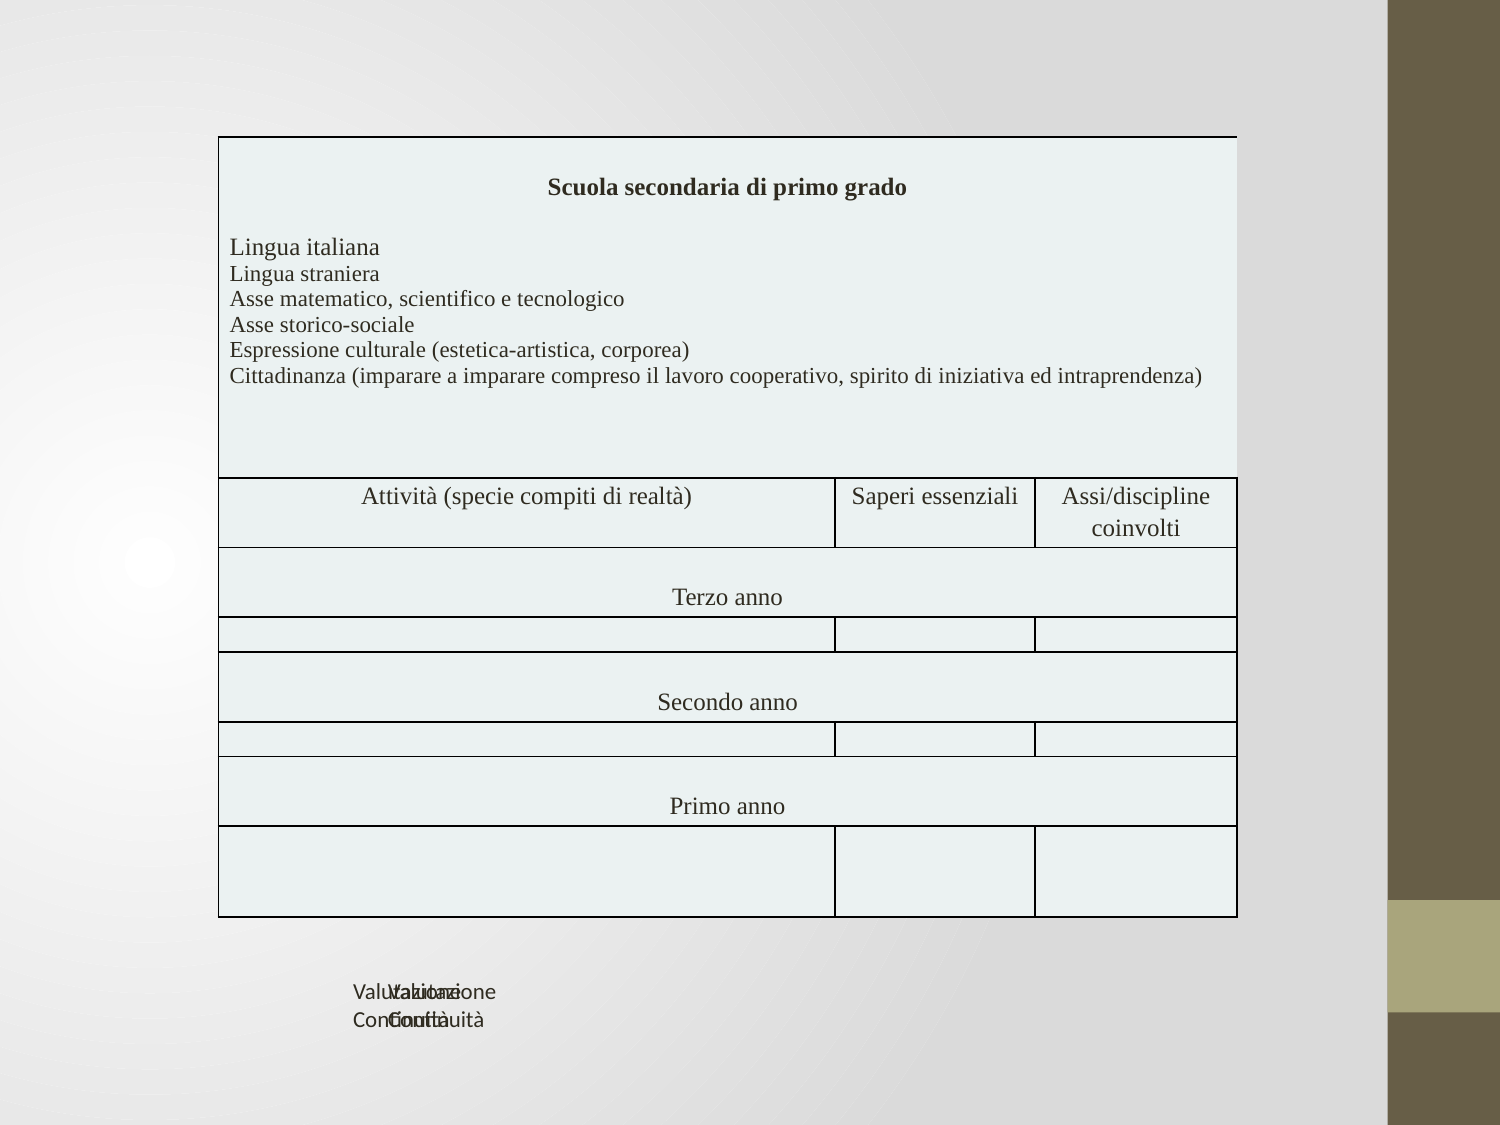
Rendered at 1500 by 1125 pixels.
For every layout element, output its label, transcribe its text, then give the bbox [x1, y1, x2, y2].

table_cell Assi/discipline coinvolti [1036, 479, 1236, 547]
table_cell Terzo anno [219, 548, 1236, 616]
table_cell Primo anno [219, 757, 1236, 825]
text_box Valutazione Continuità [338, 969, 373, 1040]
table_cell [219, 827, 834, 916]
table_cell Attività (specie compiti di realtà) [219, 479, 834, 547]
table_cell [1036, 827, 1236, 916]
table_header Scuola secondaria di primo grado Lingua italiana Lingua straniera Asse matematico, scientifico e tecnologico Asse storico-sociale Espressione culturale (estetica-artistica, corporea) Cittadinanza (imparare a imparare compreso il lavoro cooperativo, spirito di iniziativa ed intraprendenza) [219, 138, 1237, 477]
table_cell [836, 827, 1034, 916]
table_cell [836, 618, 1034, 651]
table_cell Secondo anno [219, 653, 1236, 721]
table_cell [219, 618, 834, 651]
table_cell Saperi essenziali [836, 479, 1034, 547]
table_cell [1036, 723, 1236, 756]
table_cell [1036, 618, 1236, 651]
text_box Valutazione Continuità [373, 969, 517, 1040]
table_cell [219, 723, 834, 756]
table_cell [836, 723, 1034, 756]
